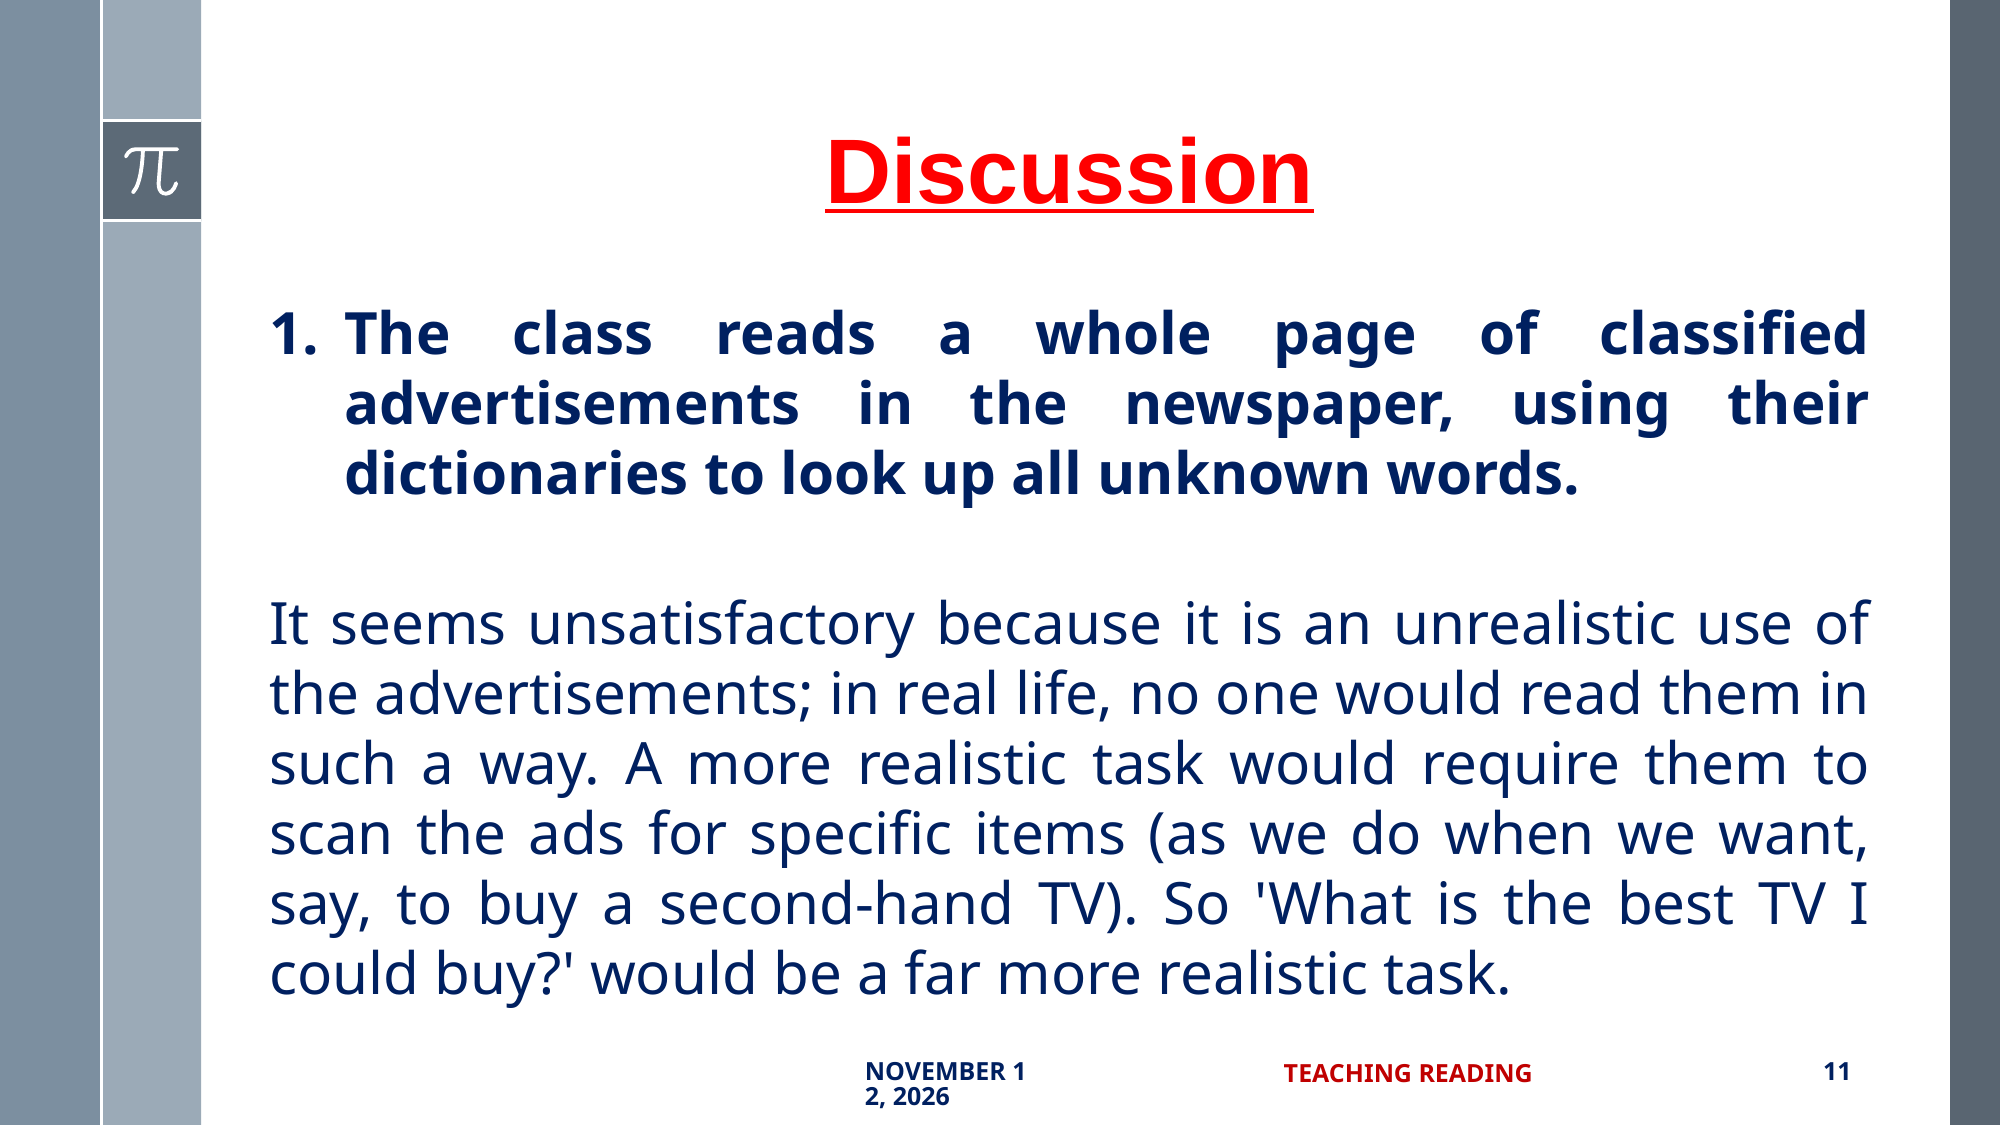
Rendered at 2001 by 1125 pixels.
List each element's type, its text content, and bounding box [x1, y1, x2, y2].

text_box The class reads a whole page of classified advertisements in the newspaper, using their dictionaries to look up all unknown words. It seems unsatisfactory because it is an unrealistic use of the advertisements; in real life, no one would read them in such a way. A more realistic task would require them to scan the ads for specific items (as we do when we want, say, to buy a second-hand TV). So 'What is the best TV I could buy?' would be a far more realistic task. [254, 289, 1885, 1014]
footer Teaching Reading [1082, 1042, 1735, 1103]
slide_number 11 [1766, 1042, 1867, 1103]
title Discussion [504, 27, 1636, 231]
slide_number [849, 1042, 1050, 1103]
